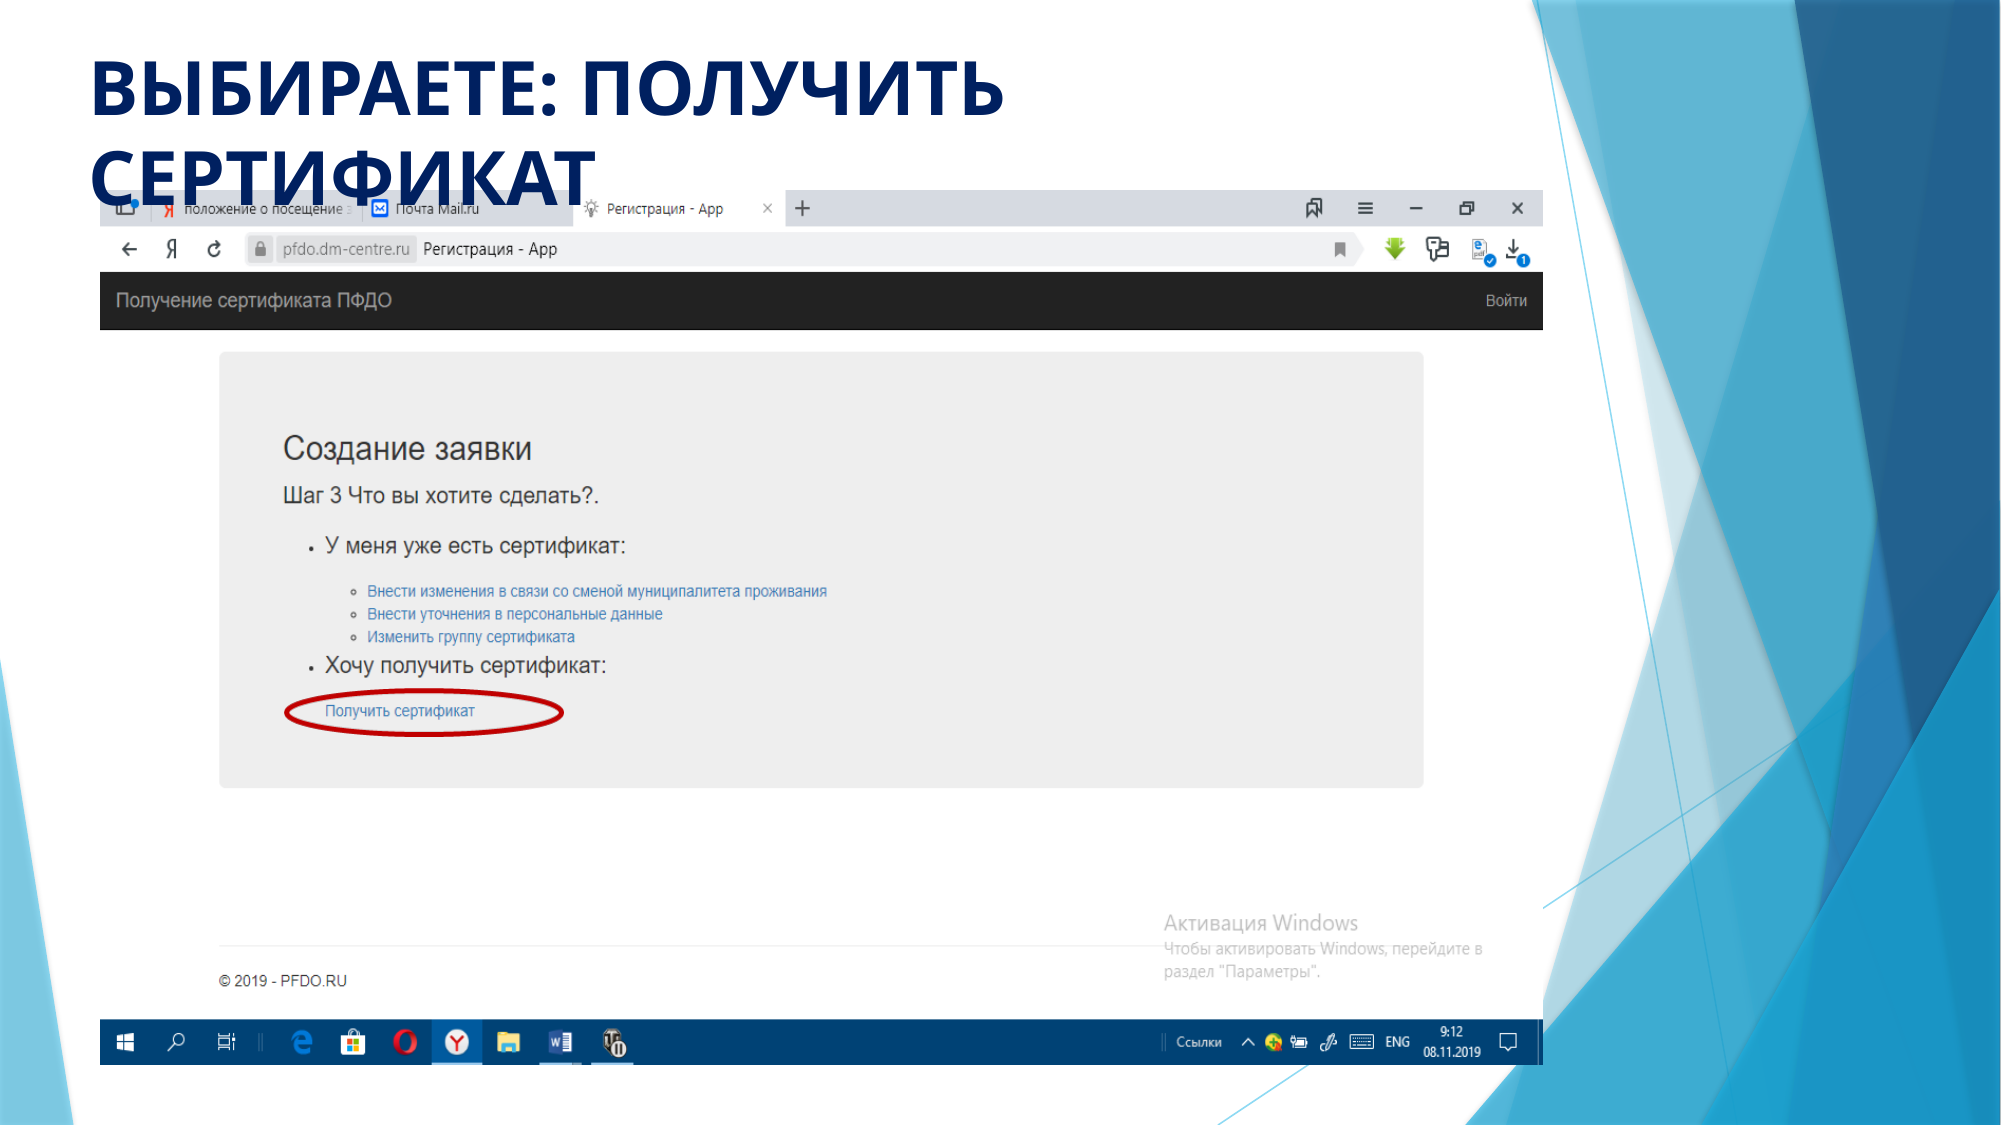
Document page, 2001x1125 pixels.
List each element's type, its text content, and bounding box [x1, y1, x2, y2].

text_box ВЫБИРАЕТЕ: ПОЛУЧИТЬ СЕРТИФИКАТ [73, 33, 1543, 228]
picture [100, 189, 1544, 1065]
